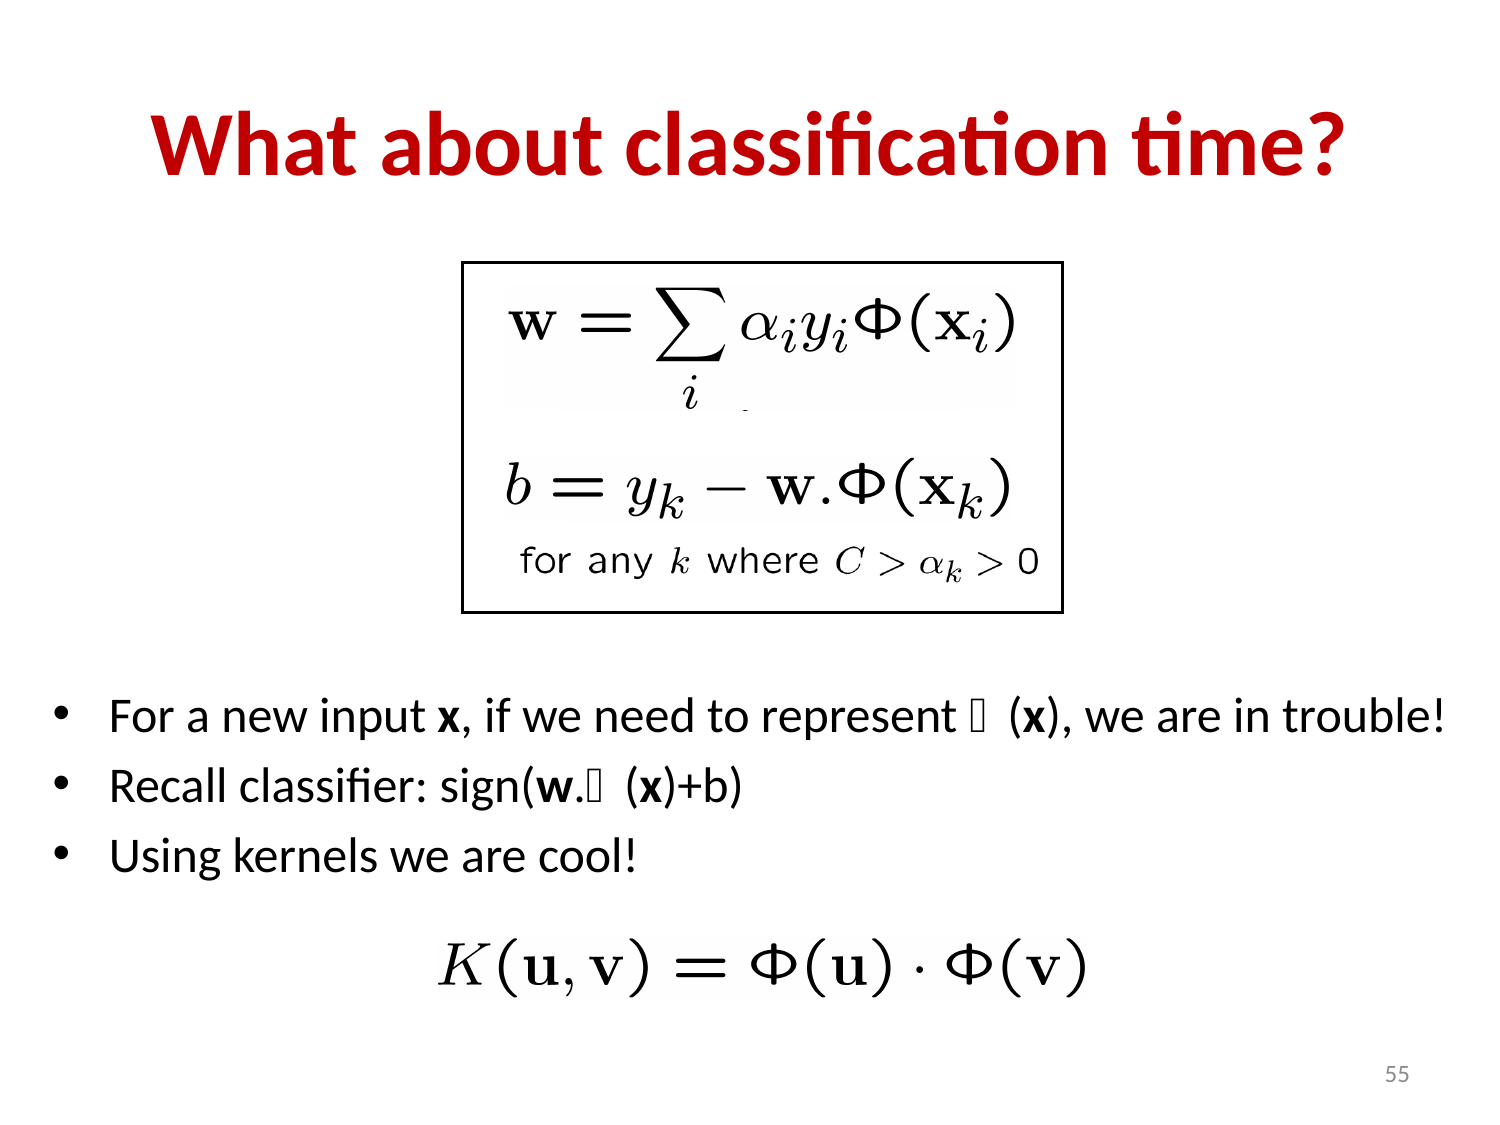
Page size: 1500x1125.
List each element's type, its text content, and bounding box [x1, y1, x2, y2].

picture [437, 937, 1086, 998]
text_box For a new input x, if we need to represent (x), we are in trouble! Recall classifier: sign(w.(x)+b) Using kernels we are cool! [37, 675, 1500, 1125]
title What about classification time? [75, 45, 1425, 233]
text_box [462, 262, 1063, 613]
